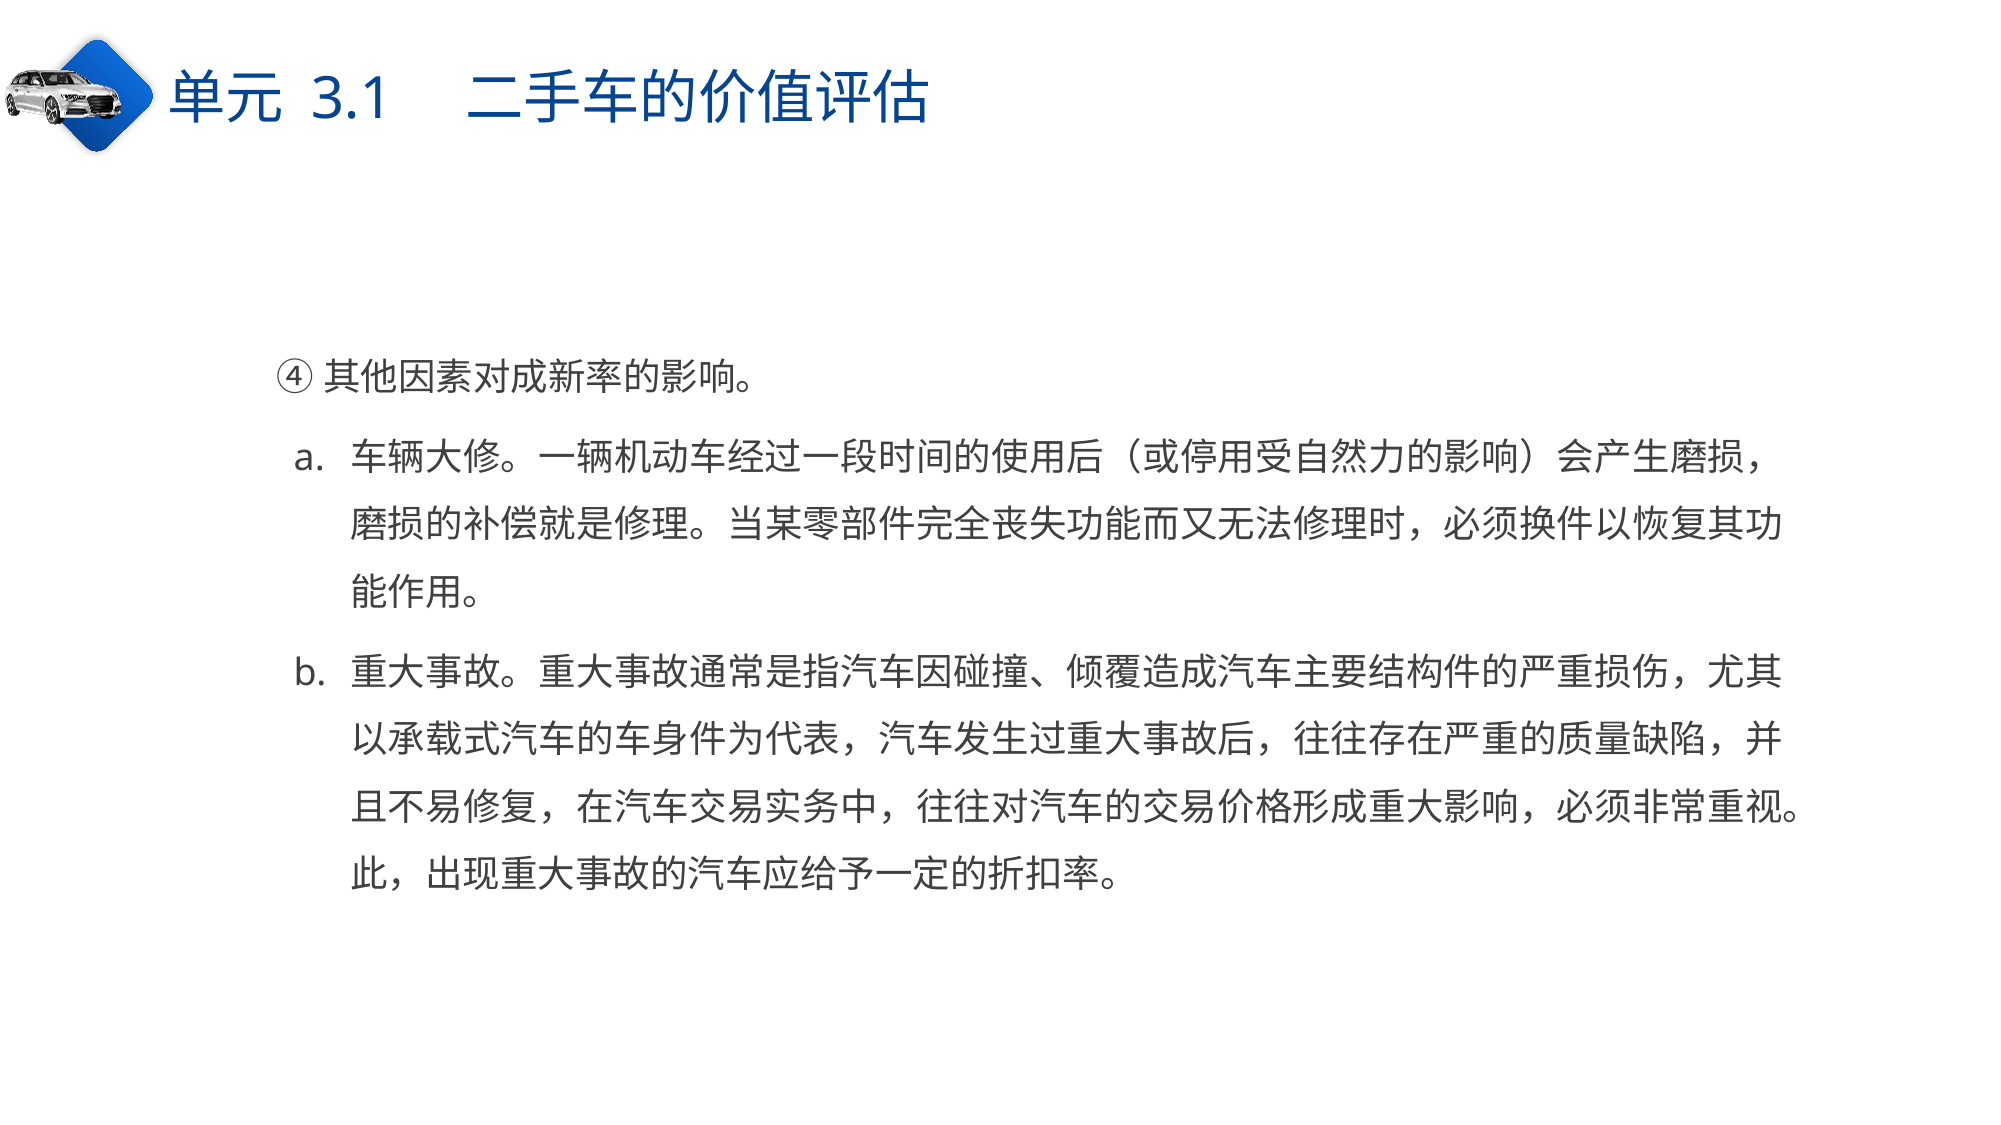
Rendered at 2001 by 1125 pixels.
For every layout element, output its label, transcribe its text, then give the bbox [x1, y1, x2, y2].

picture [0, 31, 125, 157]
text_box ④其他因素对成新率的影响。 车辆大修。一辆机动车经过一段时间的使用后（或停用受自然力的影响）会产生磨损，磨损的补偿就是修理。当某零部件完全丧失功能而又无法修理时，必须换件以恢复其功能作用。 重大事故。重大事故通常是指汽车因碰撞、倾覆造成汽车主要结构件的严重损伤，尤其以承载式汽车的车身件为代表，汽车发生过重大事故后，往往存在严重的质量缺陷，并且不易修复，在汽车交易实务中，往往对汽车的交易价格形成重大影响，必须非常重视。此，出现重大事故的汽车应给予一定的折扣率。 [202, 322, 1798, 903]
text_box 单元 3.1 二手车的价值评估 [152, 52, 946, 138]
